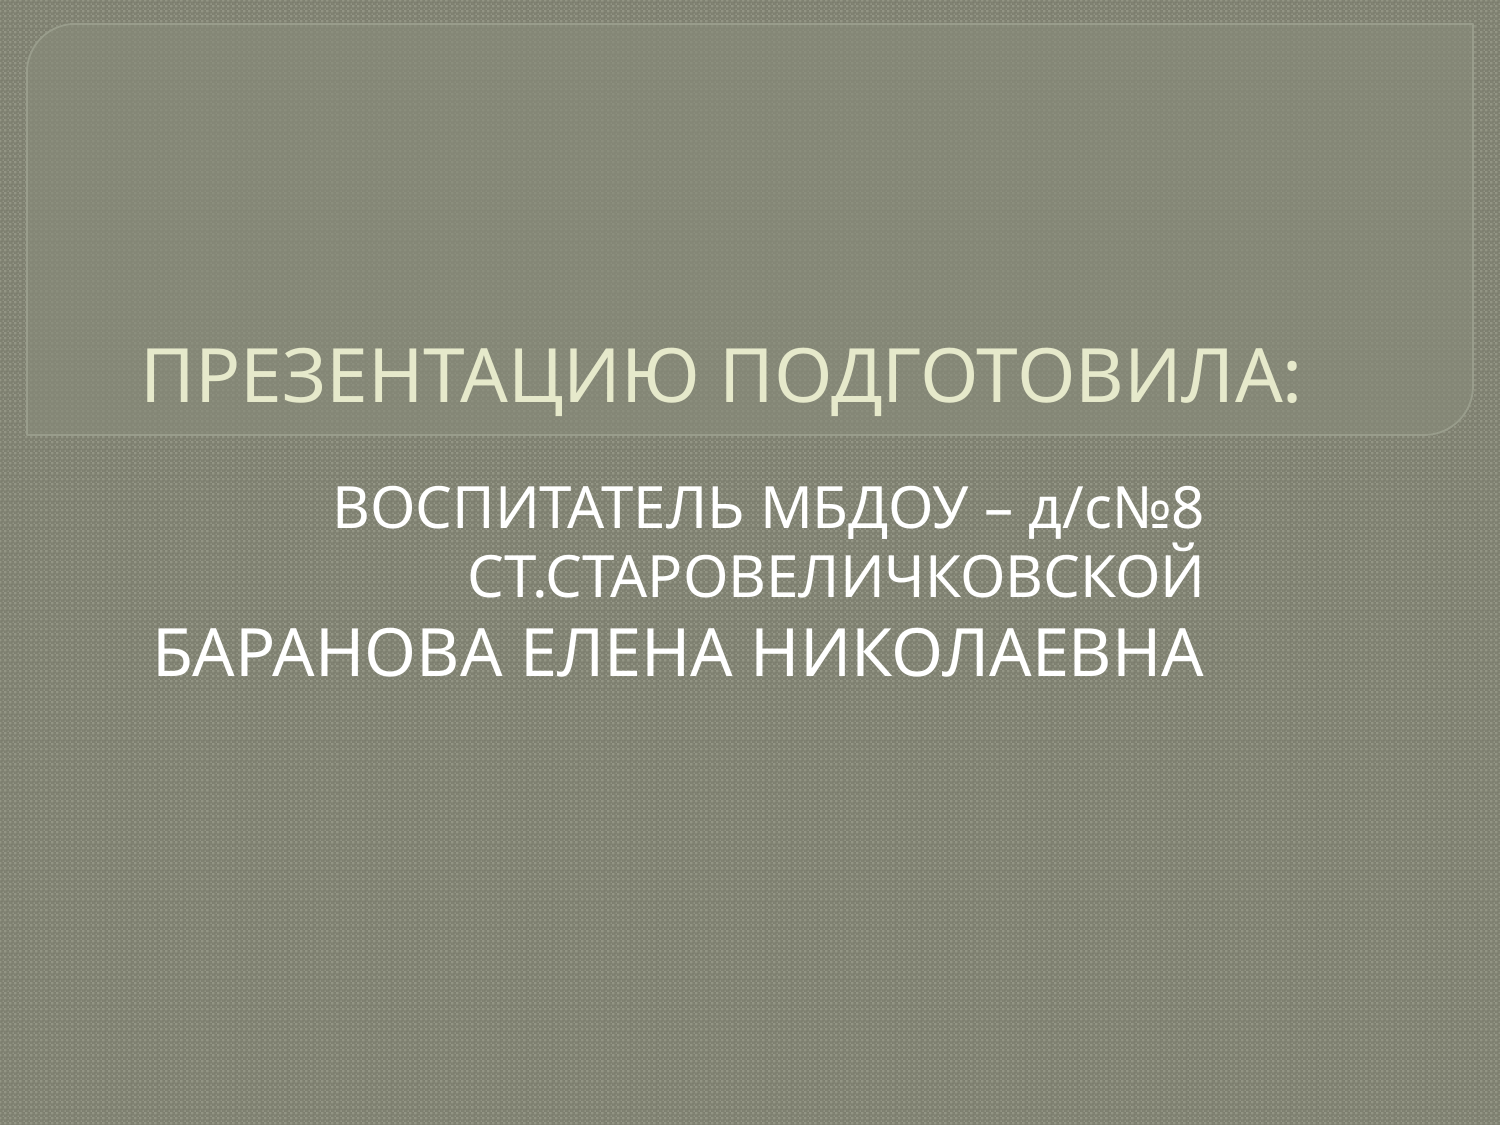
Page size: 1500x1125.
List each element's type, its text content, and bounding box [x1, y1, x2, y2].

title ПРЕЗЕНТАЦИЮ ПОДГОТОВИЛА: [76, 62, 1341, 425]
subtitle ВОСПИТАТЕЛЬ МБДОУ – д/с№8 СТ.СТАРОВЕЛИЧКОВСКОЙ БАРАНОВА ЕЛЕНА НИКОЛАЕВНА [76, 462, 1247, 750]
